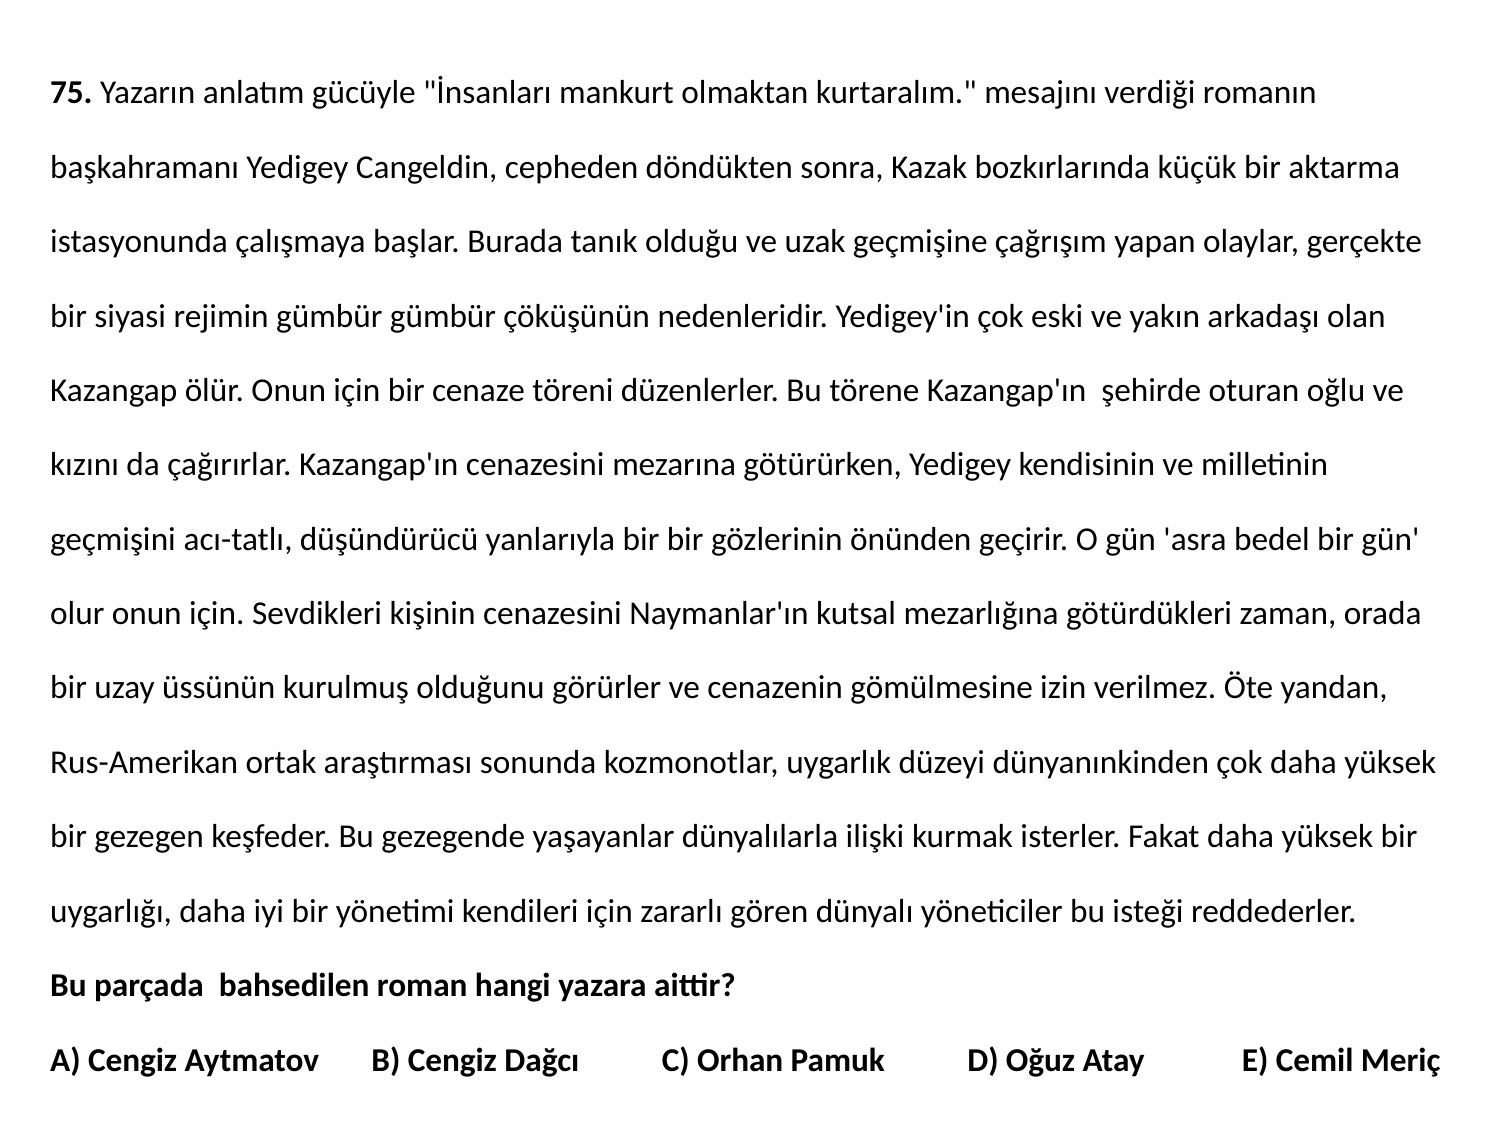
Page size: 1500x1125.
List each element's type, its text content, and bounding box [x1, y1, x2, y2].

list 75. Yazarın anlatım gücüyle "İnsanları mankurt olmaktan kurtaralım." mesajını verdiği romanın başkahramanı Yedigey Cangeldin, cepheden döndükten sonra, Kazak bozkırlarında küçük bir aktarma istasyonunda çalışmaya başlar. Burada tanık olduğu ve uzak geçmişine çağrışım yapan olaylar, gerçekte bir siyasi rejimin gümbür gümbür çöküşünün nedenleridir. Yedigey'in çok eski ve yakın arkadaşı olan Kazangap ölür. Onun için bir cenaze töreni düzenlerler. Bu törene Kazangap'ın şehirde oturan oğlu ve kızını da çağırırlar. Kazangap'ın cenazesini mezarına götürürken, Yedigey kendisinin ve milletinin geçmişini acı-tatlı, düşündürücü yanlarıyla bir bir gözlerinin önünden geçirir. O gün 'asra bedel bir gün' olur onun için. Sevdikleri kişinin cenazesini Naymanlar'ın kutsal mezarlığına götürdükleri zaman, orada bir uzay üssünün kurulmuş olduğunu görürler ve cenazenin gömülmesine izin verilmez. Öte yandan, Rus-Amerikan ortak araştırması sonunda kozmonotlar, uygarlık düzeyi dünyanınkinden çok daha yüksek bir gezegen keşfeder. Bu gezegende yaşayanlar dünyalılarla ilişki kurmak isterler. Fakat daha yüksek bir uygarlığı, daha iyi bir yönetimi kendileri için zararlı gören dünyalı yöneticiler bu isteği reddederler. Bu parçada bahsedilen roman hangi yazara aittir? A) Cengiz Aytmatov B) Cengiz Dağcı C) Orhan Pamuk D) Oğuz Atay E) Cemil Meriç [35, 35, 1465, 1102]
